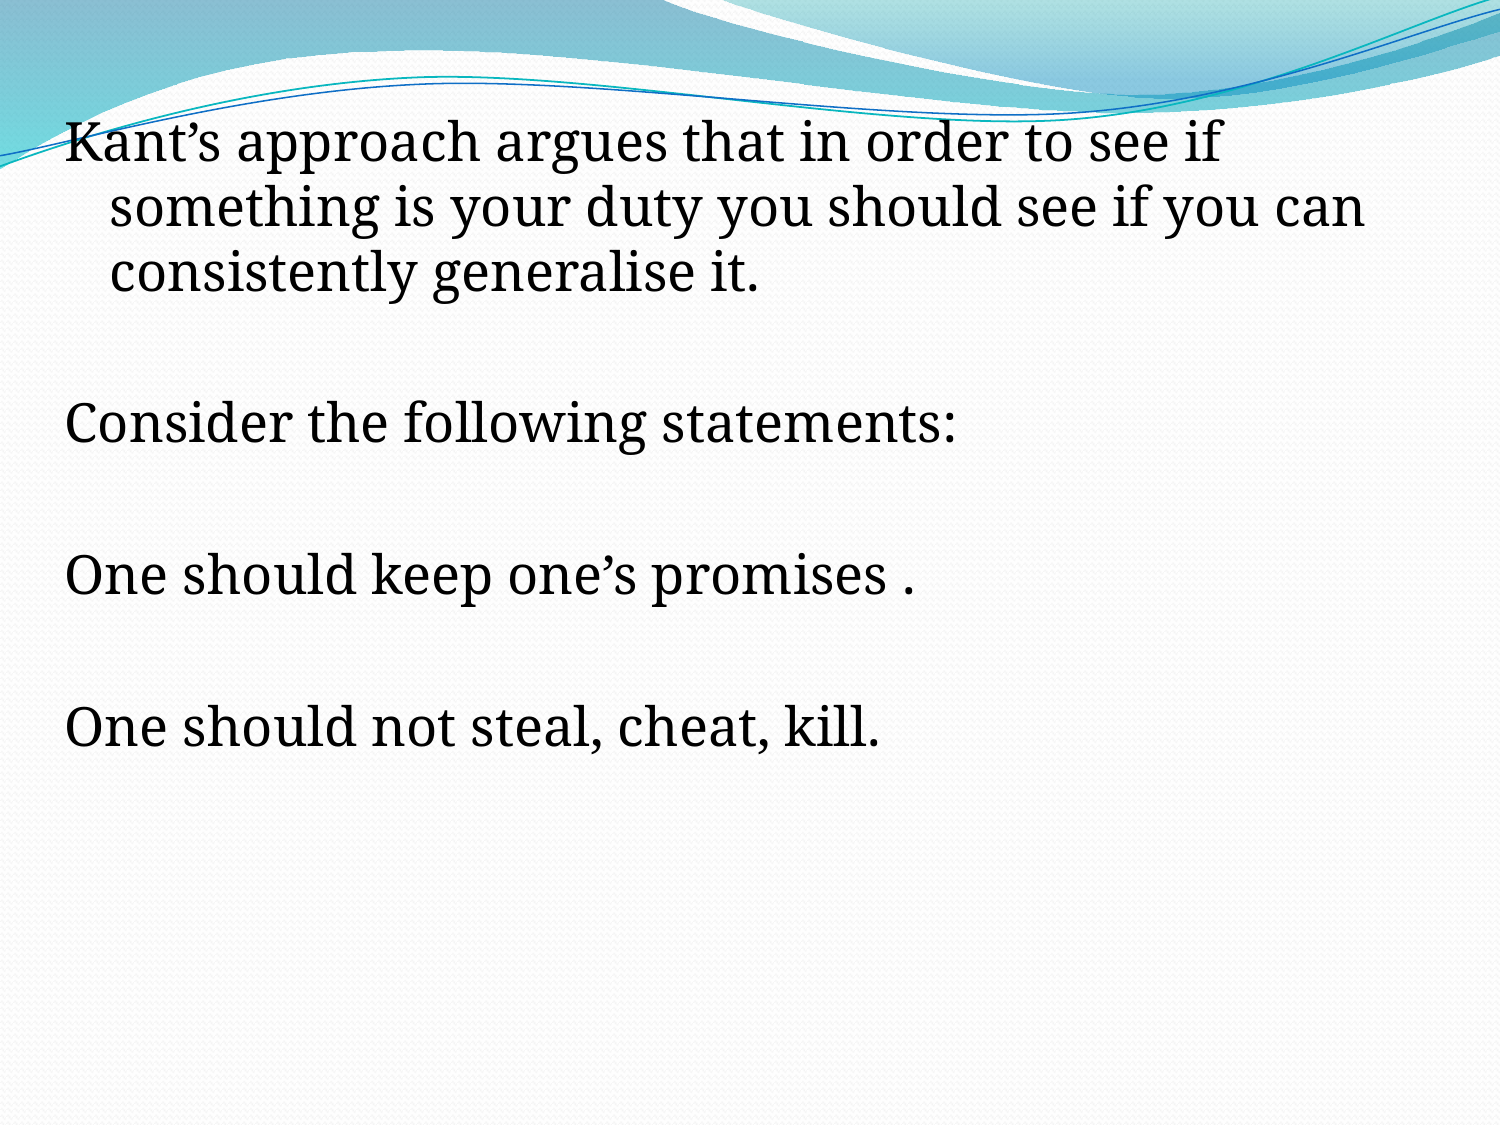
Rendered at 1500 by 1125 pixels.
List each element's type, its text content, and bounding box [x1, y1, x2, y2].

list Kant’s approach argues that in order to see if something is your duty you should see if you can consistently generalise it. Consider the following statements: One should keep one’s promises . One should not steal, cheat, kill. [50, 99, 1400, 1000]
